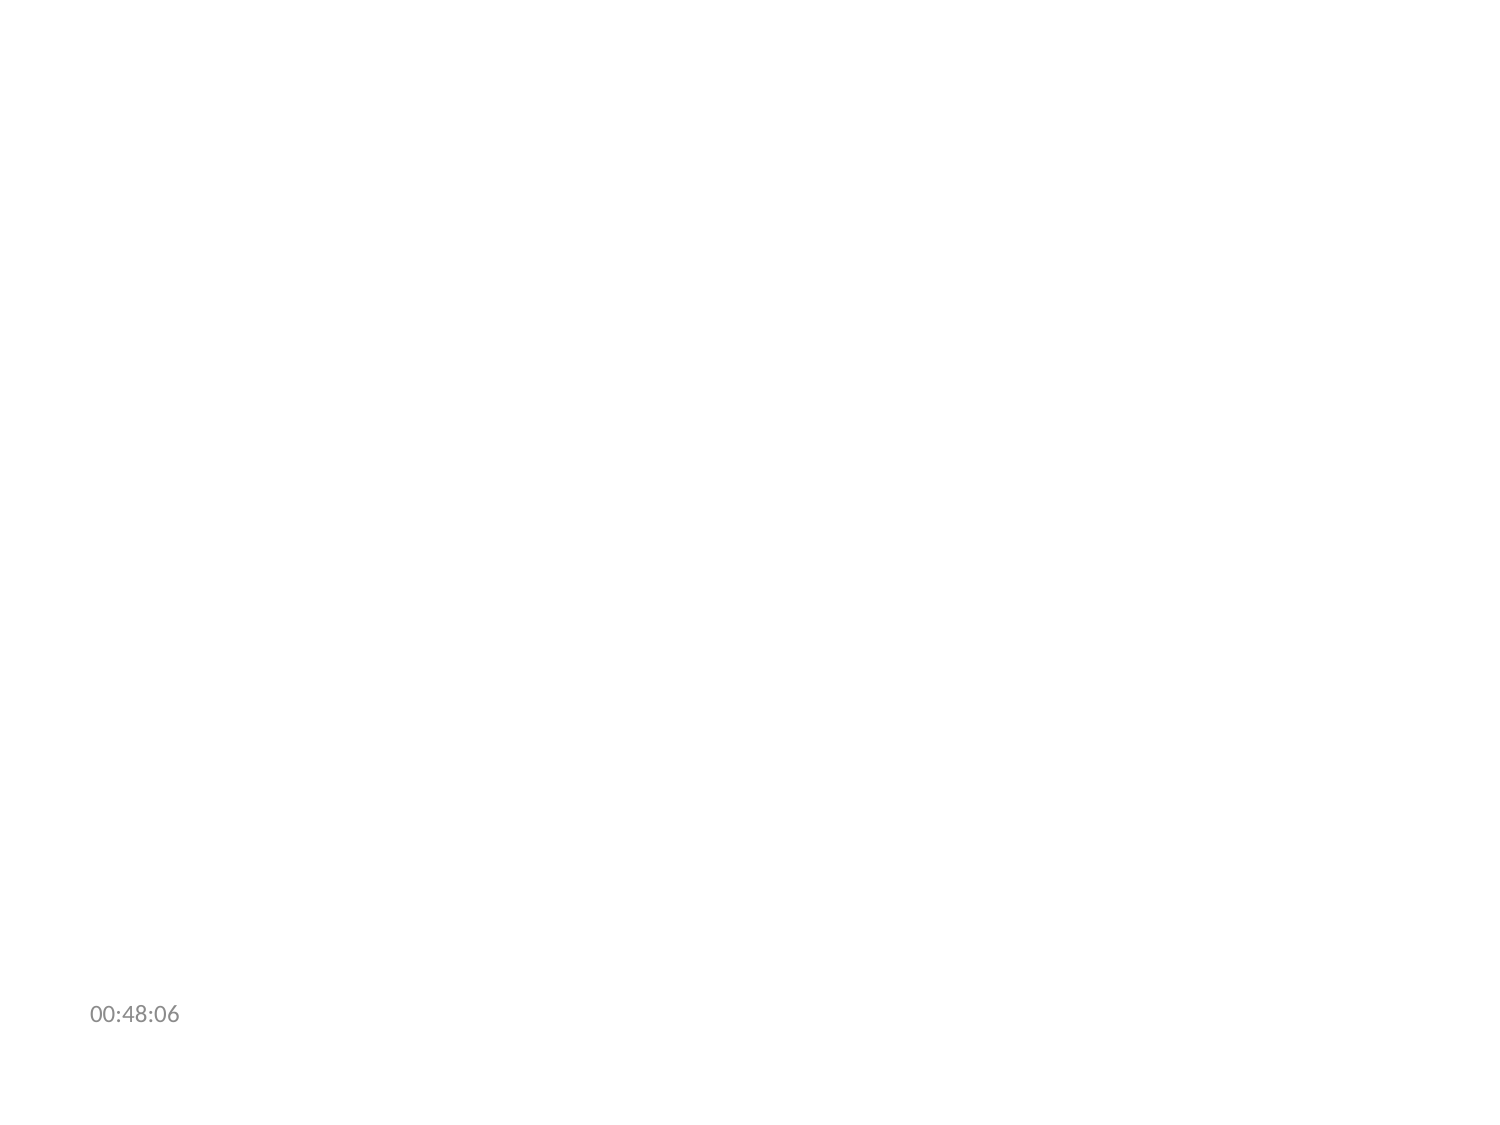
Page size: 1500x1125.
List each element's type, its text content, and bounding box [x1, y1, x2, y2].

text_box 15:35:09 [75, 982, 425, 1043]
